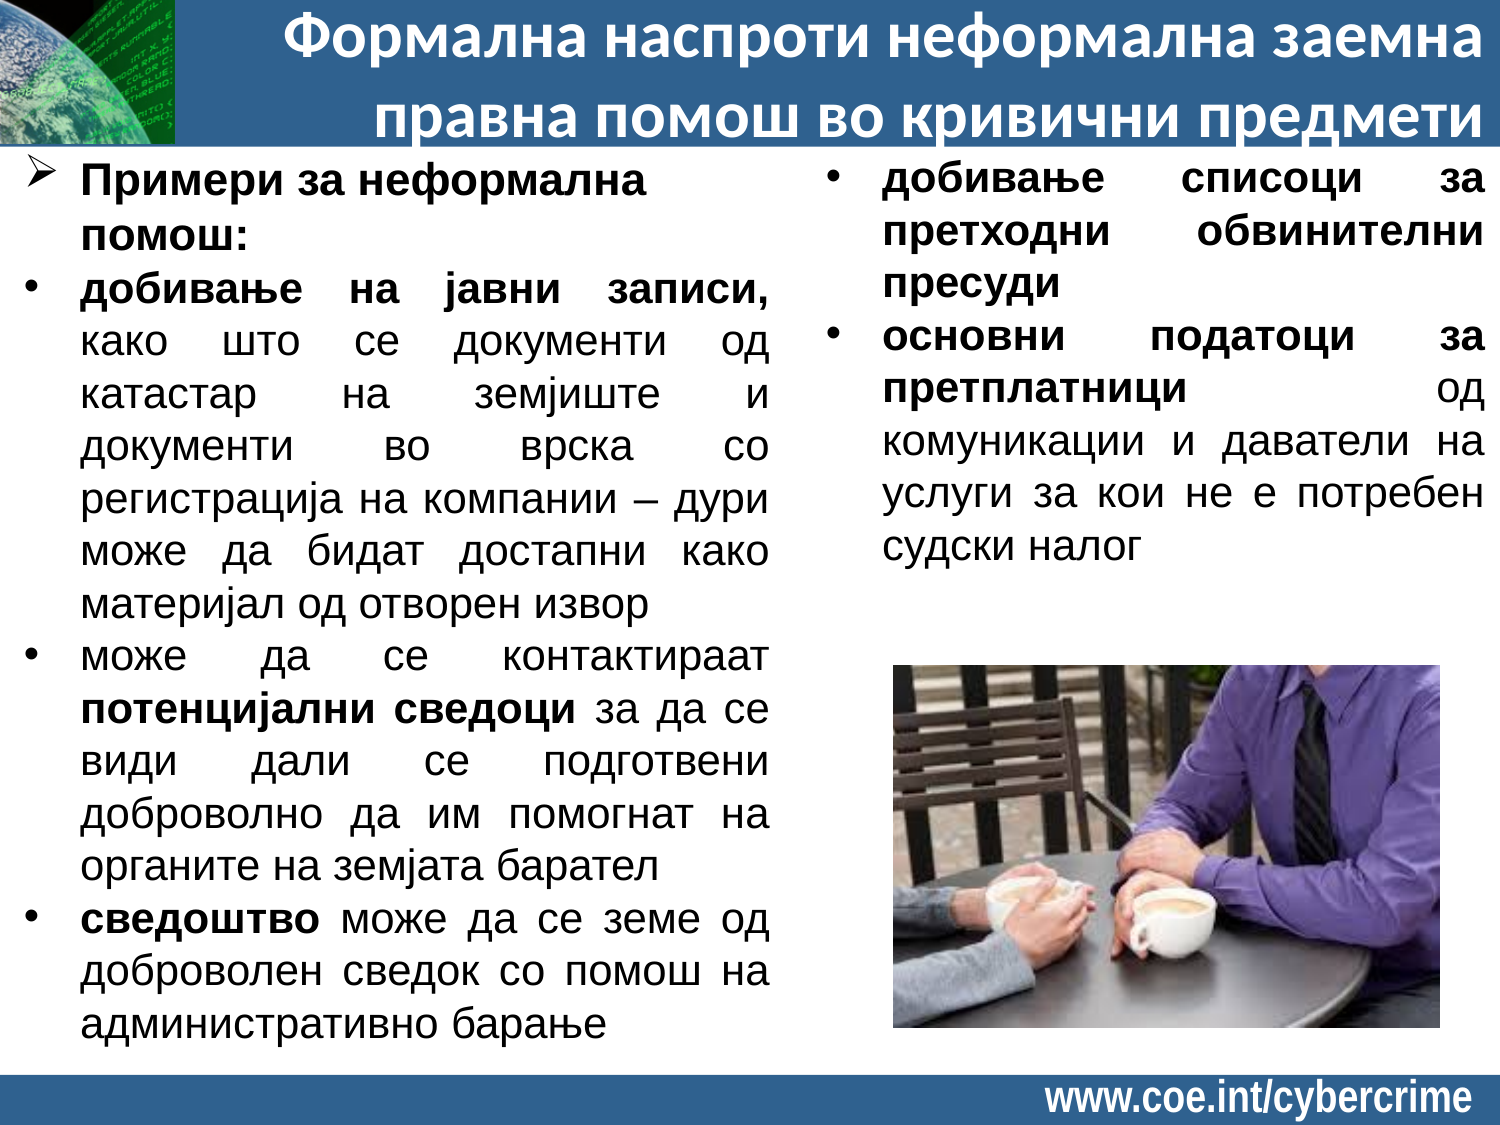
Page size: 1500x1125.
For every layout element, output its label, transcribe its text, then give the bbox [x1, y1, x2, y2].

text_box Формална наспроти неформална заемна правна помош во кривични предмети [179, 0, 1500, 149]
text_box Примери за неформална помош: добивање на јавни записи, како што се документи од катастар на земјиште и документи во врска со регистрација на компании – дури може да бидат достапни како материјал од отворен извор може да се контактираат потенцијални сведоци за да се види дали се подготвени доброволно да им помогнат на органите на земјата барател сведоштво може да се земе од доброволен сведок со помош на административно барање [9, 142, 785, 1055]
text_box добивање списоци за претходни обвинителни пресуди основни податоци за претплатници од комуникации и даватели на услуги за кои не е потребен судски налог [811, 141, 1500, 577]
picture [893, 665, 1441, 1028]
text_box www.coe.int/cybercrime [1030, 1059, 1500, 1125]
text_box [0, 1073, 1030, 1125]
picture [0, 0, 175, 144]
